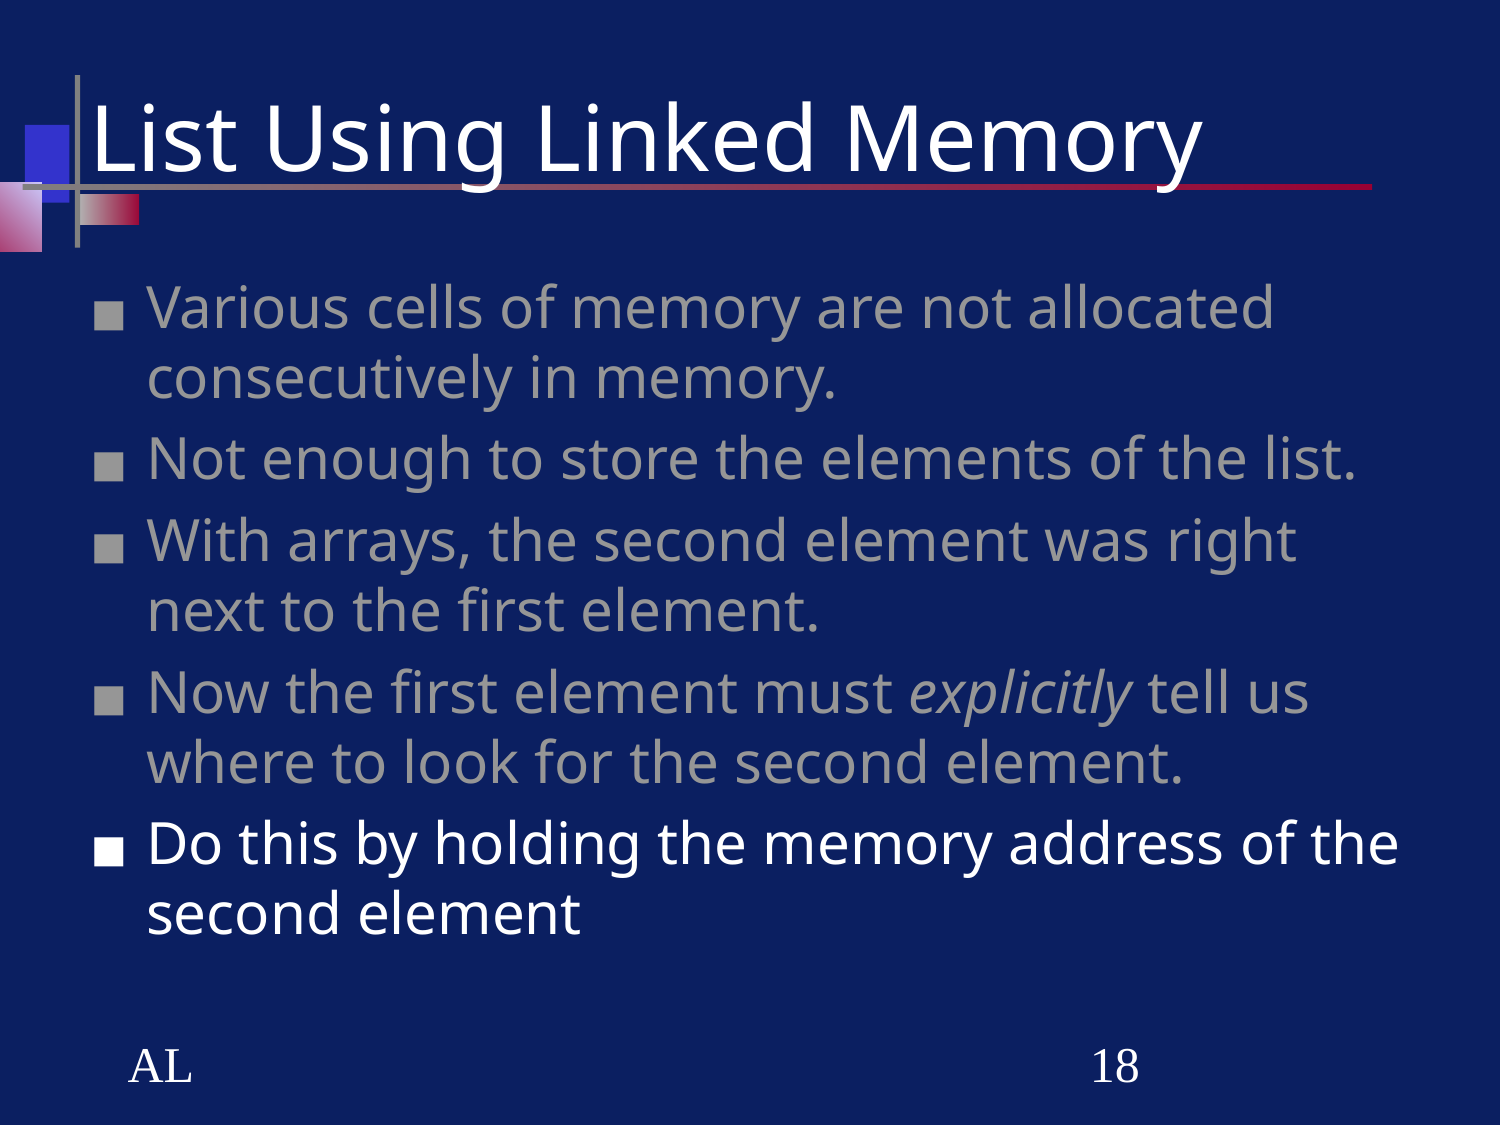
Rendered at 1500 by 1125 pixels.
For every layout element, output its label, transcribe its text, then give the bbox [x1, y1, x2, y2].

slide_number ‹#› [1074, 1025, 1388, 1100]
list Various cells of memory are not allocated consecutively in memory. Not enough to store the elements of the list. With arrays, the second element was right next to the first element. Now the first element must explicitly tell us where to look for the second element. Do this by holding the memory address of the second element [74, 262, 1425, 1012]
slide_number AL [112, 1025, 425, 1100]
title List Using Linked Memory [74, 59, 1425, 210]
